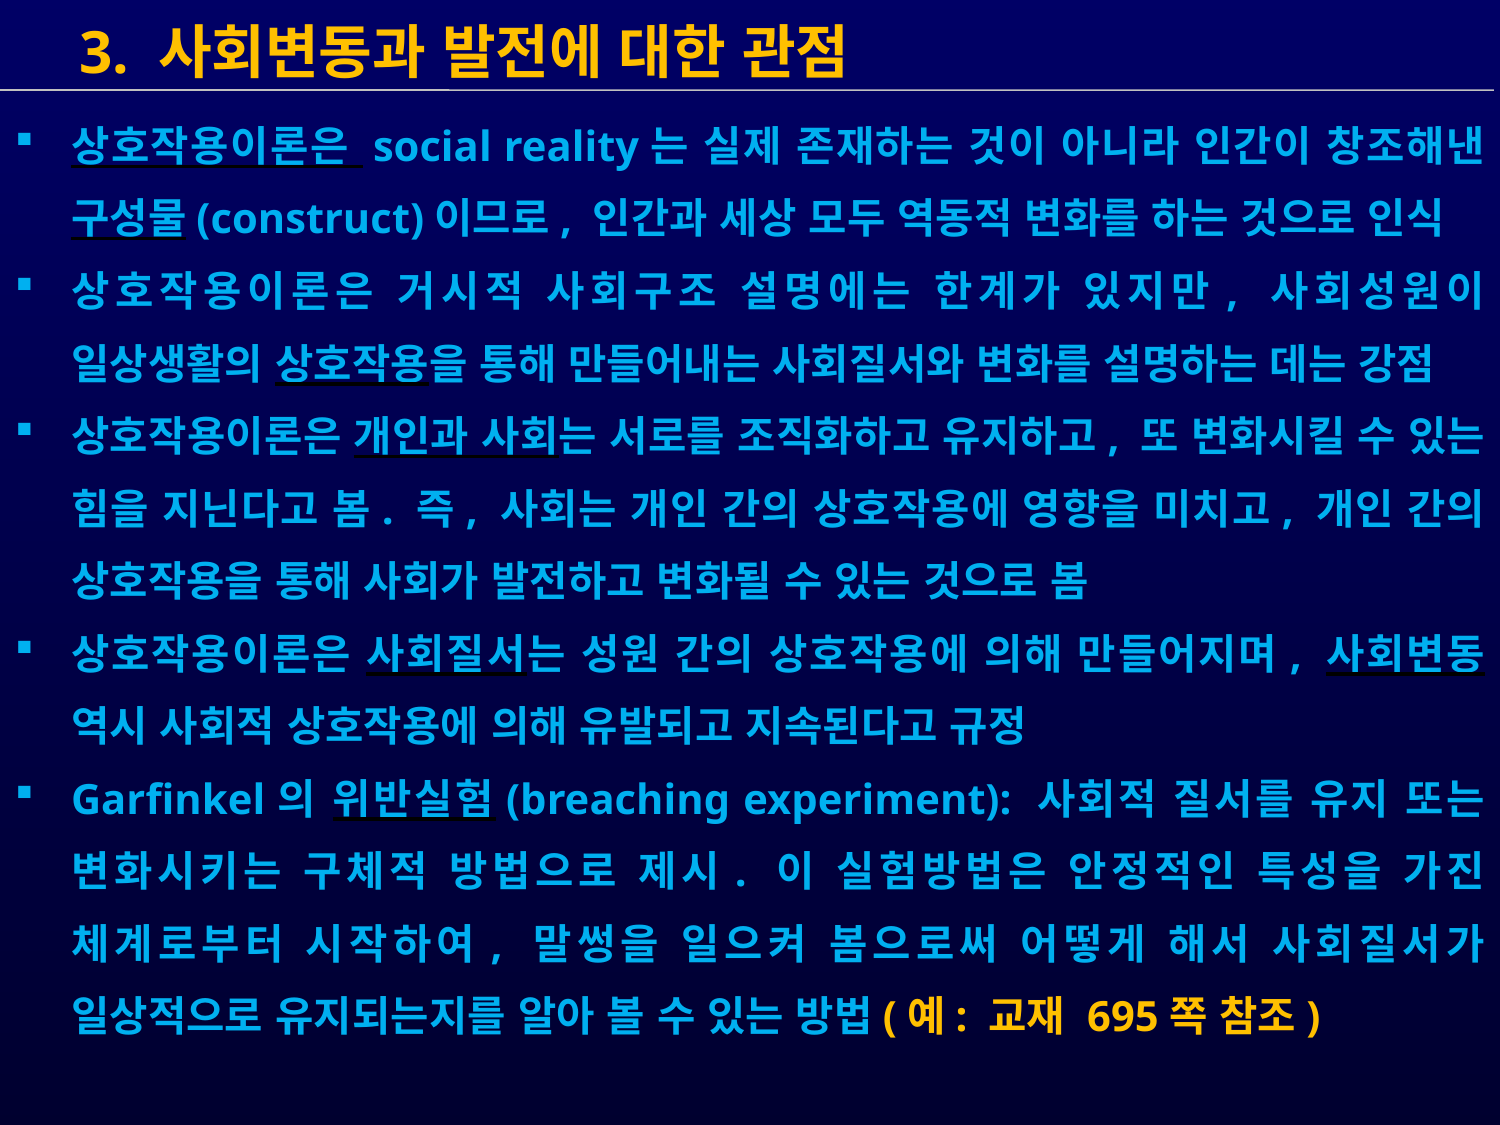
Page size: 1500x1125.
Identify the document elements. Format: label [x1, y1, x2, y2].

text_box [0, 7, 1500, 1046]
